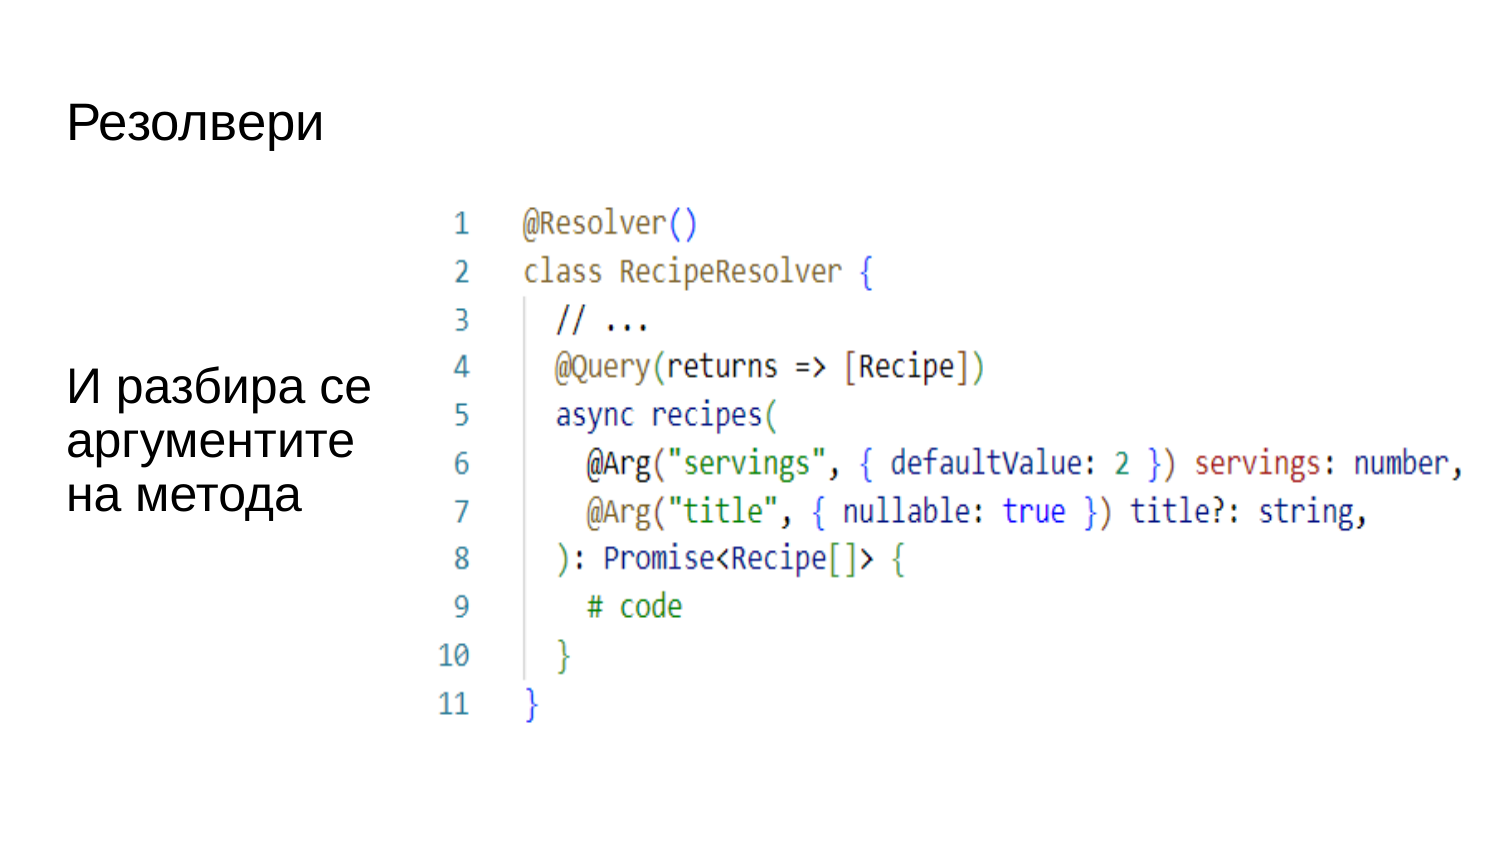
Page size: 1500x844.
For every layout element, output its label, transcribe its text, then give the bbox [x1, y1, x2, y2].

title Резолвери [51, 72, 419, 167]
list И разбира се аргументите на метода [51, 345, 403, 614]
picture [408, 198, 1479, 734]
